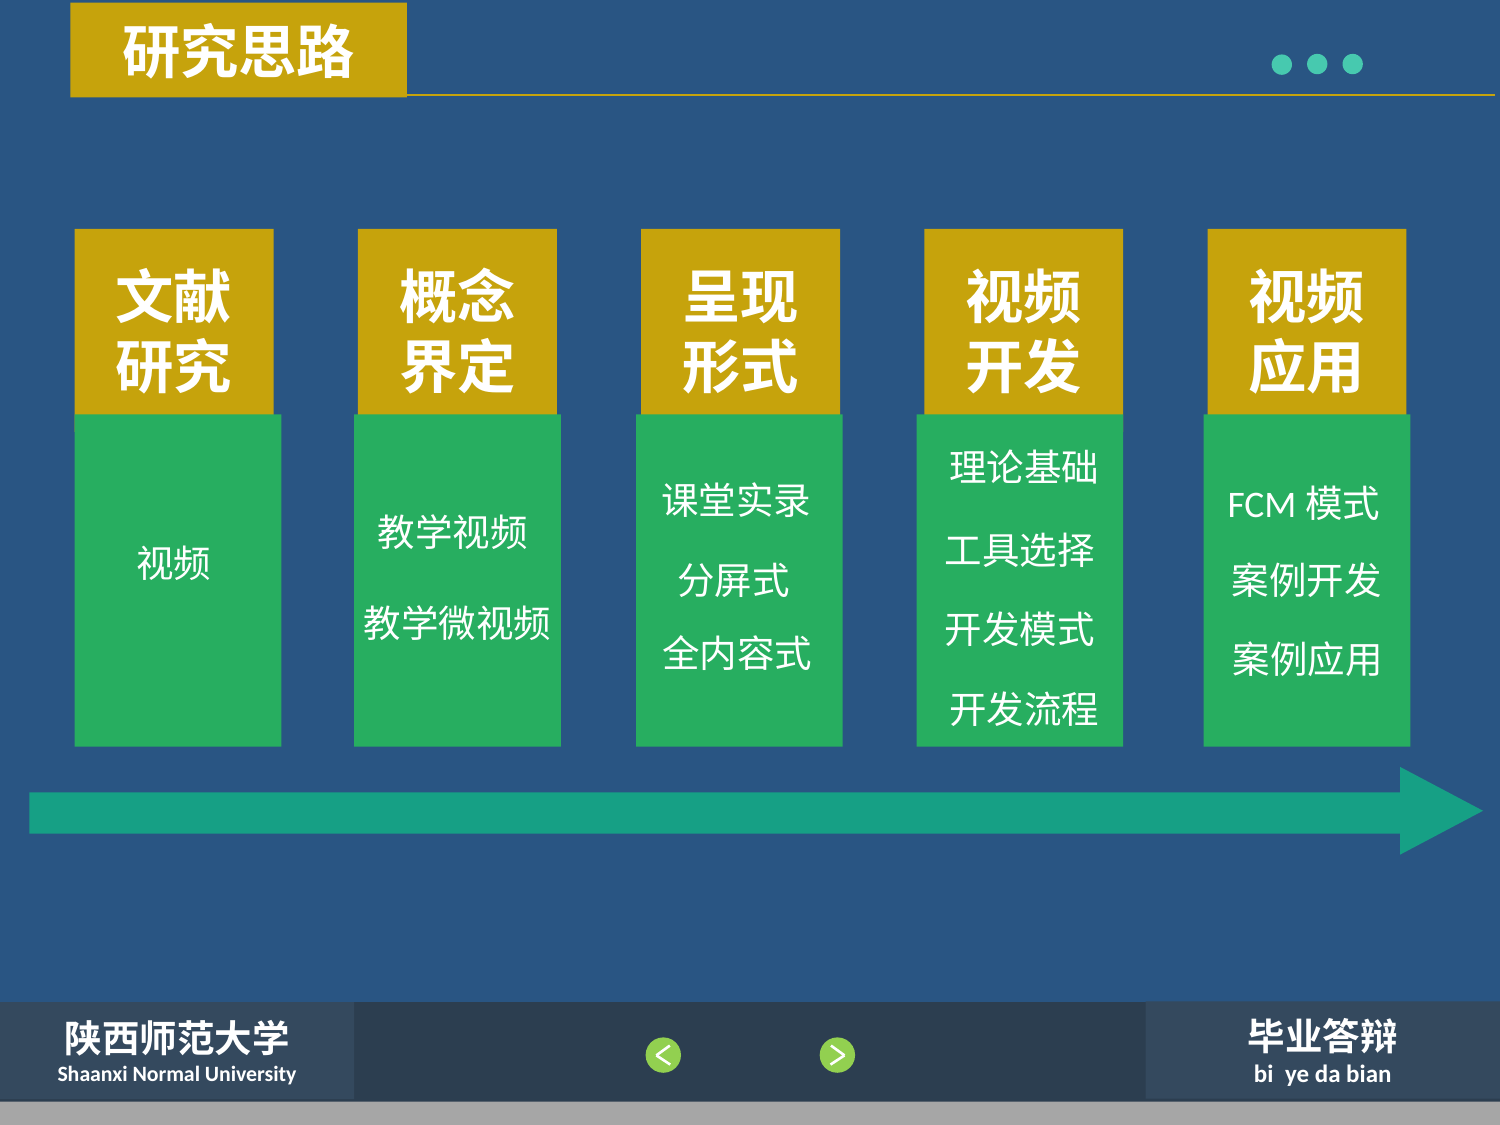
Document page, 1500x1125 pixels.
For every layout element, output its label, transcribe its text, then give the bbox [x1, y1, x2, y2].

text_box FCM模式 [1212, 472, 1396, 532]
text_box 概念界定 [356, 227, 559, 412]
text_box [352, 653, 563, 749]
text_box 教学微视频 [348, 592, 566, 653]
text_box 毕业答辩 bi ye da bian [1144, 999, 1500, 1101]
text_box 陕西师范大学 Shaanxi Normal University [0, 1000, 356, 1101]
text_box [356, 1000, 1144, 1100]
text_box 视频 [121, 532, 227, 592]
text_box 理论基础 [934, 436, 1115, 497]
text_box 案例应用 [1218, 628, 1398, 689]
text_box 分屏式 [662, 550, 805, 610]
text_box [70, 2, 1496, 98]
text_box 全内容式 [647, 623, 828, 683]
text_box 开发模式 [930, 598, 1110, 659]
text_box 课堂实录 [646, 469, 826, 530]
text_box 案例开发 [1217, 550, 1397, 610]
text_box [0, 1100, 1500, 1125]
text_box [73, 412, 283, 749]
text_box 视频开发 [922, 227, 1125, 412]
text_box 开发流程 [934, 679, 1115, 739]
text_box 呈现形式 [639, 227, 842, 412]
text_box [634, 412, 845, 749]
text_box [1202, 412, 1412, 749]
text_box [914, 412, 1125, 749]
text_box 教学视频 [363, 501, 543, 562]
text_box 工具选择 [930, 519, 1110, 580]
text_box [645, 1037, 682, 1074]
text_box 视频应用 [1205, 227, 1409, 412]
text_box [352, 412, 563, 592]
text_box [819, 1037, 856, 1074]
text_box 文献研究 [73, 227, 276, 412]
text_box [29, 766, 1484, 855]
